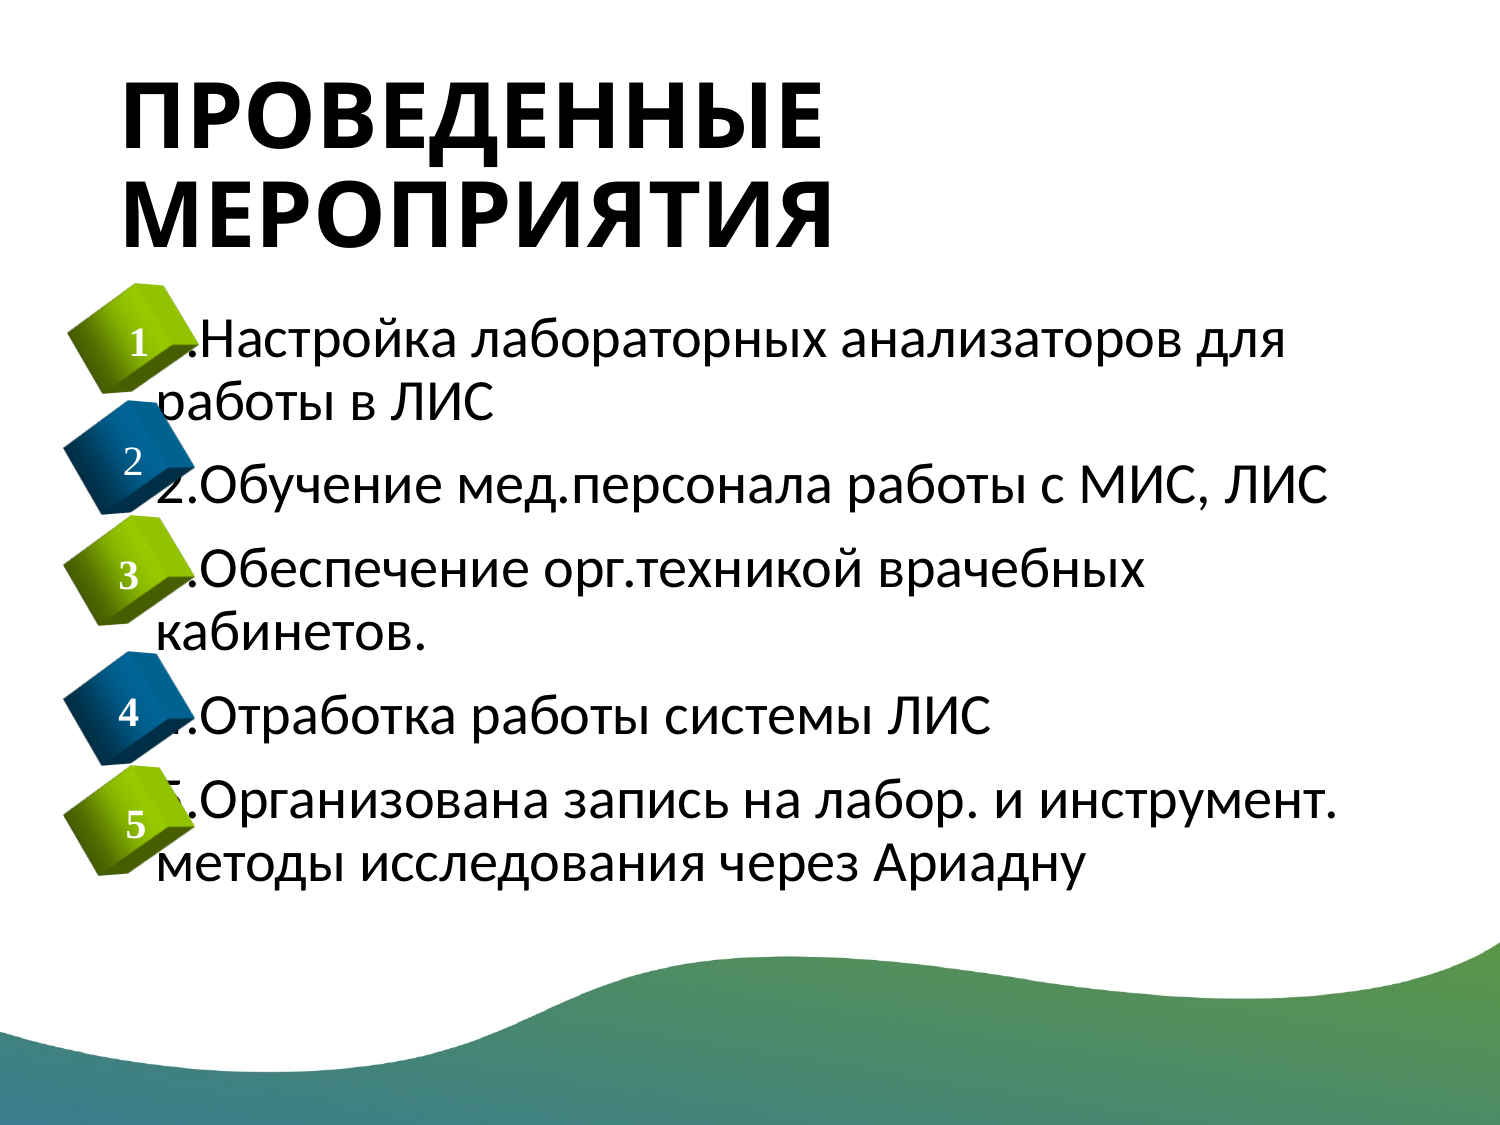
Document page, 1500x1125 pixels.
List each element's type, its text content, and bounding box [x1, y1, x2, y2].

title ПРОВЕДЕННЫЕ МЕРОПРИЯТИЯ [103, 59, 1397, 278]
picture [0, 0, 1500, 1125]
list 1.Настройка лабораторных анализаторов для работы в ЛИС 2.Обучение мед.персонала работы с МИС, ЛИС 3.Обеспечение орг.техникой врачебных кабинетов. 4.Отработка работы системы ЛИС 5.Организована запись на лабор. и инструмент. методы исследования через Ариадну [103, 299, 1397, 1014]
